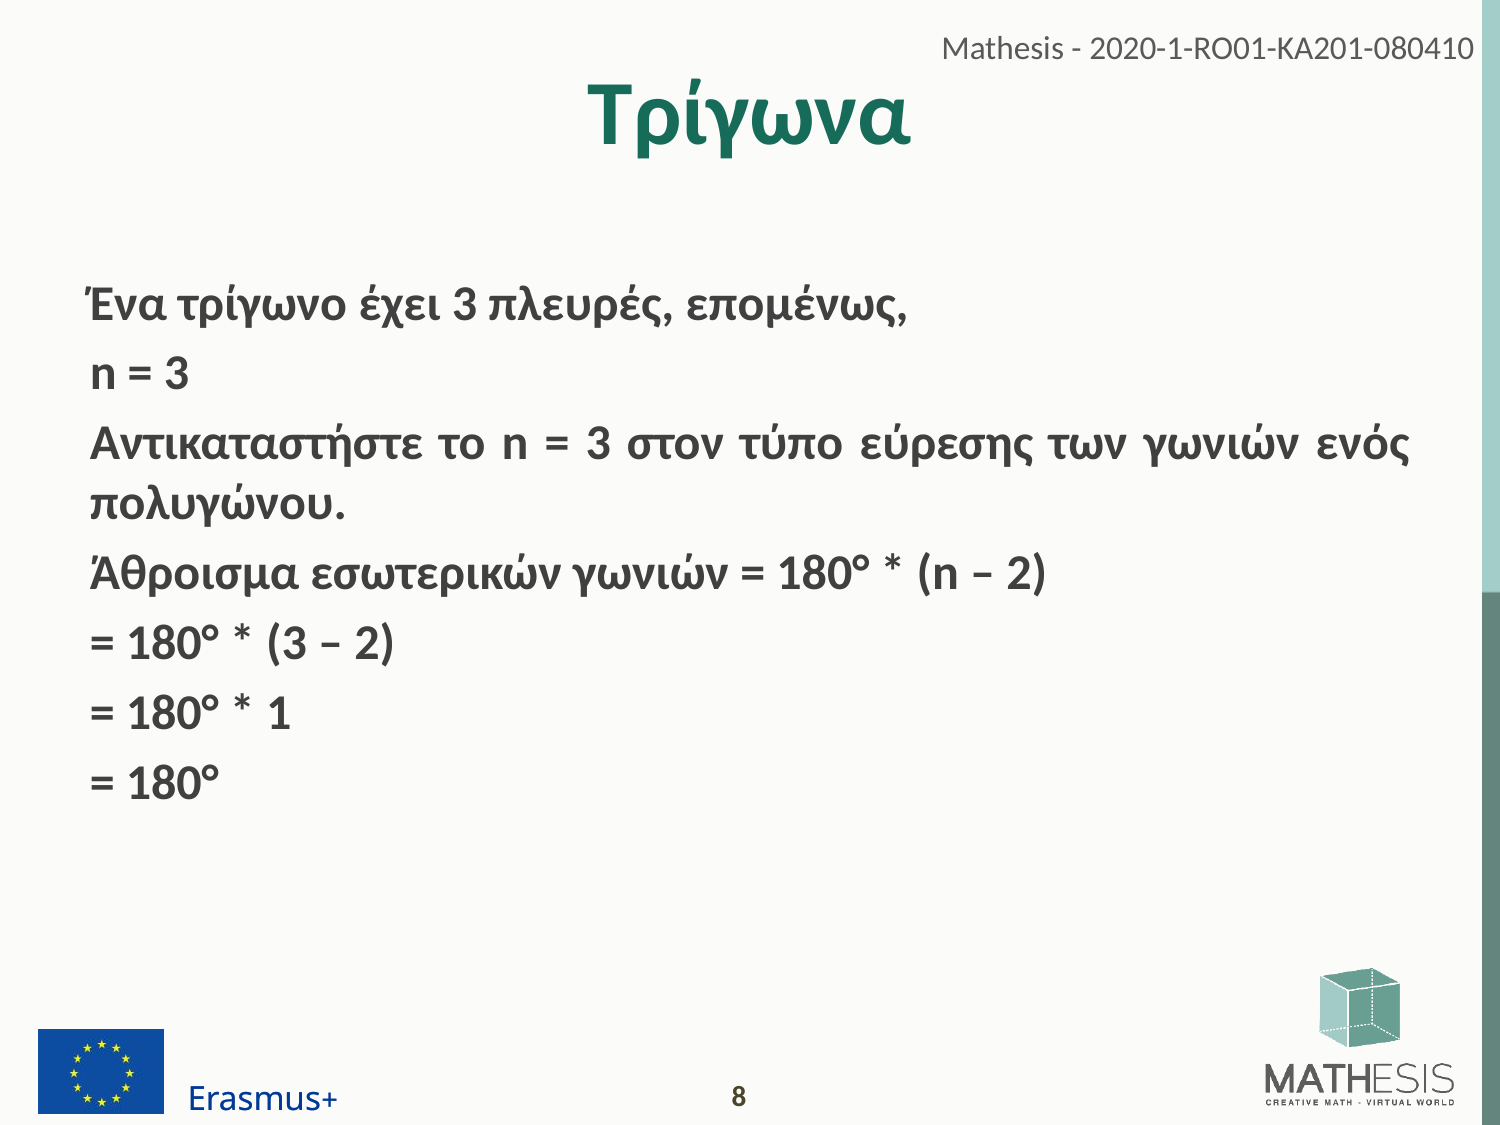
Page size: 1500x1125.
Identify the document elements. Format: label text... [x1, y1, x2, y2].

picture [38, 1029, 164, 1114]
title Τρίγωνα [75, 45, 1425, 233]
list Ένα τρίγωνο έχει 3 πλευρές, επομένως, n = 3 Αντικαταστήστε το n = 3 στον τύπο εύρεσης των γωνιών ενός πολυγώνου. Άθροισμα εσωτερικών γωνιών = 180° * (n – 2) = 180° * (3 – 2) = 180° * 1 = 180° [75, 262, 1425, 1005]
